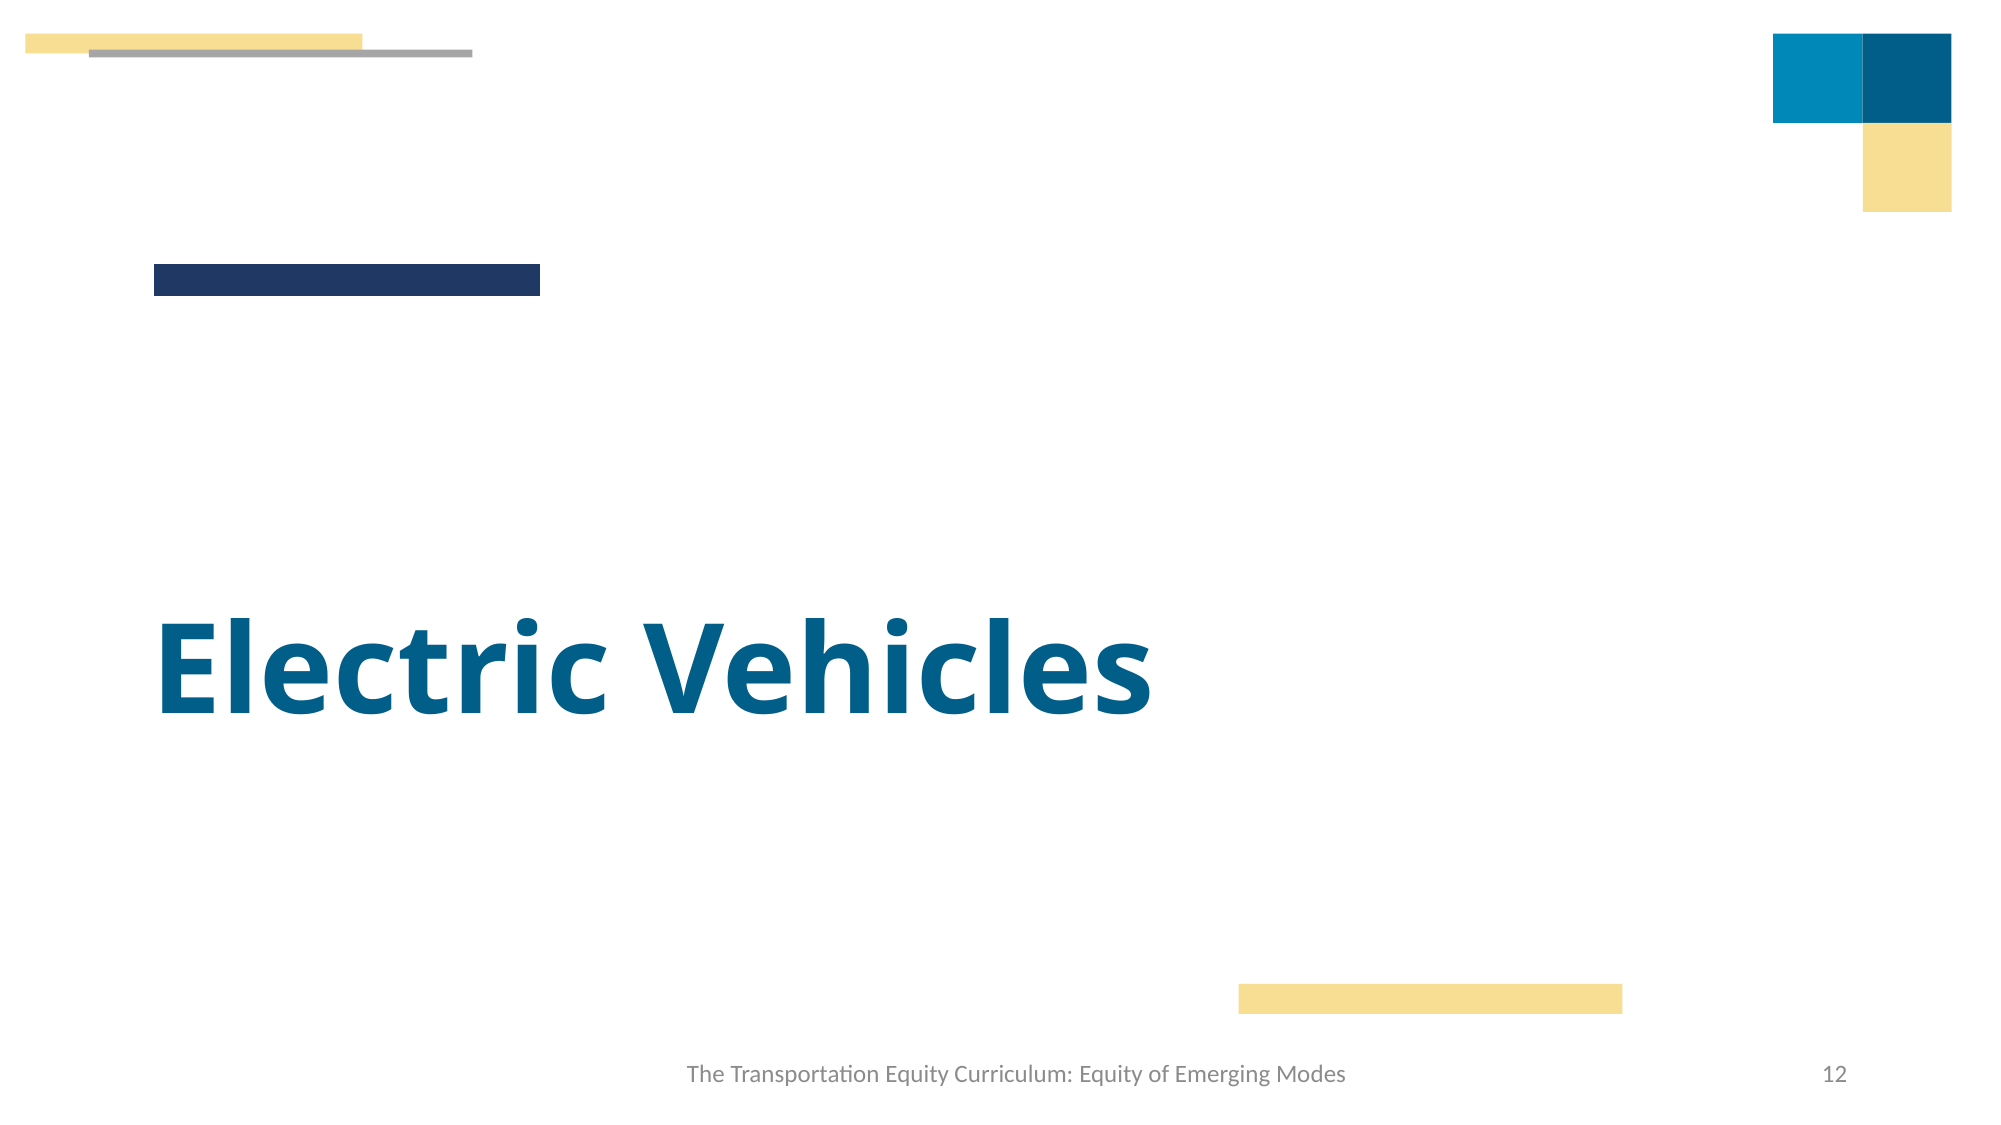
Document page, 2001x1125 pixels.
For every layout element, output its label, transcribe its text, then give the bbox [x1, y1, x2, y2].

slide_number 12 [1412, 1042, 1863, 1103]
footer The Transportation Equity Curriculum: Equity of Emerging Modes [662, 1042, 1372, 1103]
title Electric Vehicles [136, 280, 1862, 749]
